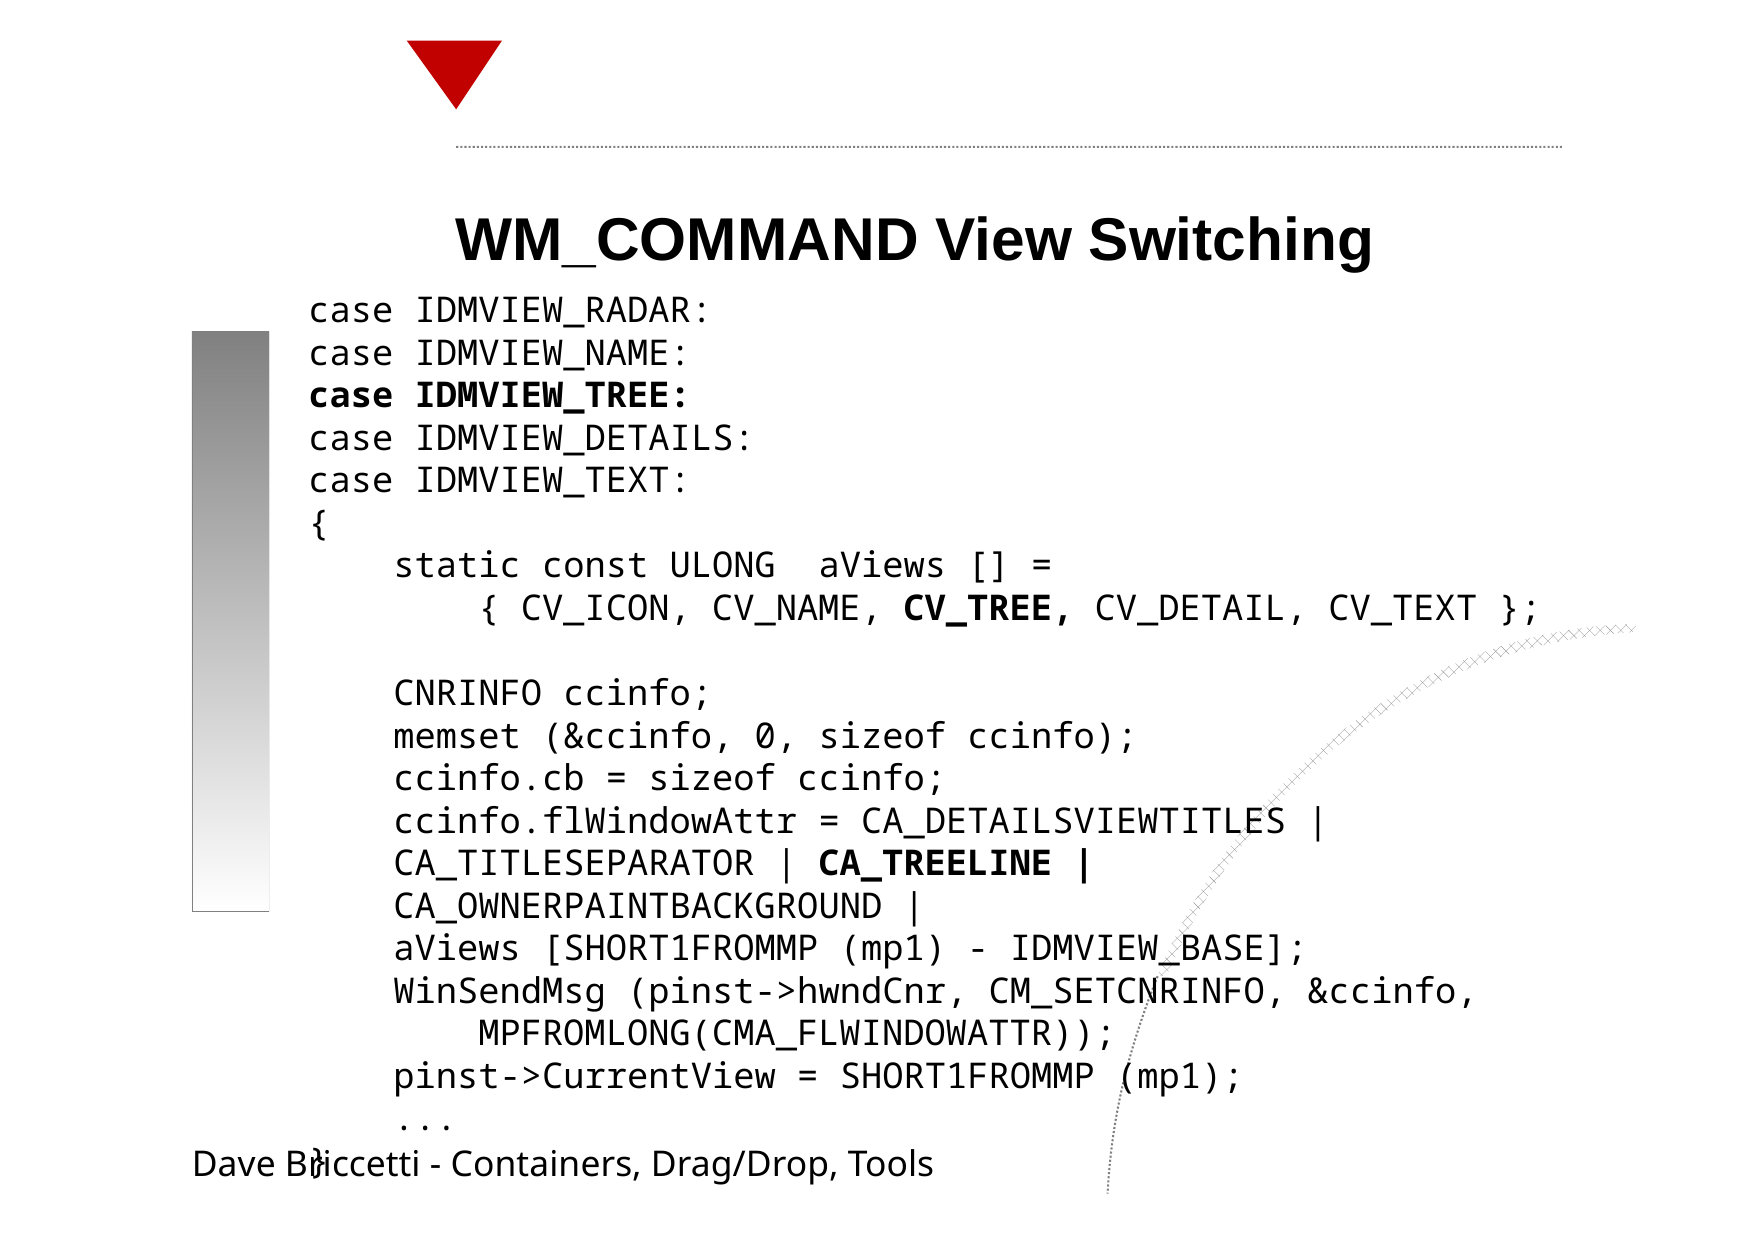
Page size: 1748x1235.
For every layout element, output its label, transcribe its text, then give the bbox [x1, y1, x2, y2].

text_box Dave Briccetti - Containers, Drag/Drop, Tools [191, 1141, 1505, 1184]
text_box [406, 40, 503, 110]
text_box case IDMVIEW_RADAR: case IDMVIEW_NAME: case IDMVIEW_TREE: case IDMVIEW_DETAILS: case IDMVIEW_TEXT: { static const ULONG aViews [] = { CV_ICON, CV_NAME, CV_TREE, CV_DETAIL, CV_TEXT }; CNRINFO ccinfo; memset (&ccinfo, 0, sizeof ccinfo); ccinfo.cb = sizeof ccinfo; ccinfo.flWindowAttr = CA_DETAILSVIEWTITLES | CA_TITLESEPARATOR | CA_TREELINE | CA_OWNERPAINTBACKGROUND | aViews [SHORT1FROMMP (mp1) - IDMVIEW_BASE]; WinSendMsg (pinst->hwndCnr, CM_SETCNRINFO, &ccinfo, MPFROMLONG(CMA_FLWINDOWATTR)); pinst->CurrentView = SHORT1FROMMP (mp1); ... } [308, 287, 1580, 1181]
text_box WM_COMMAND View Switching [455, 200, 1568, 273]
text_box [1580, 624, 1636, 638]
text_box [191, 331, 270, 912]
